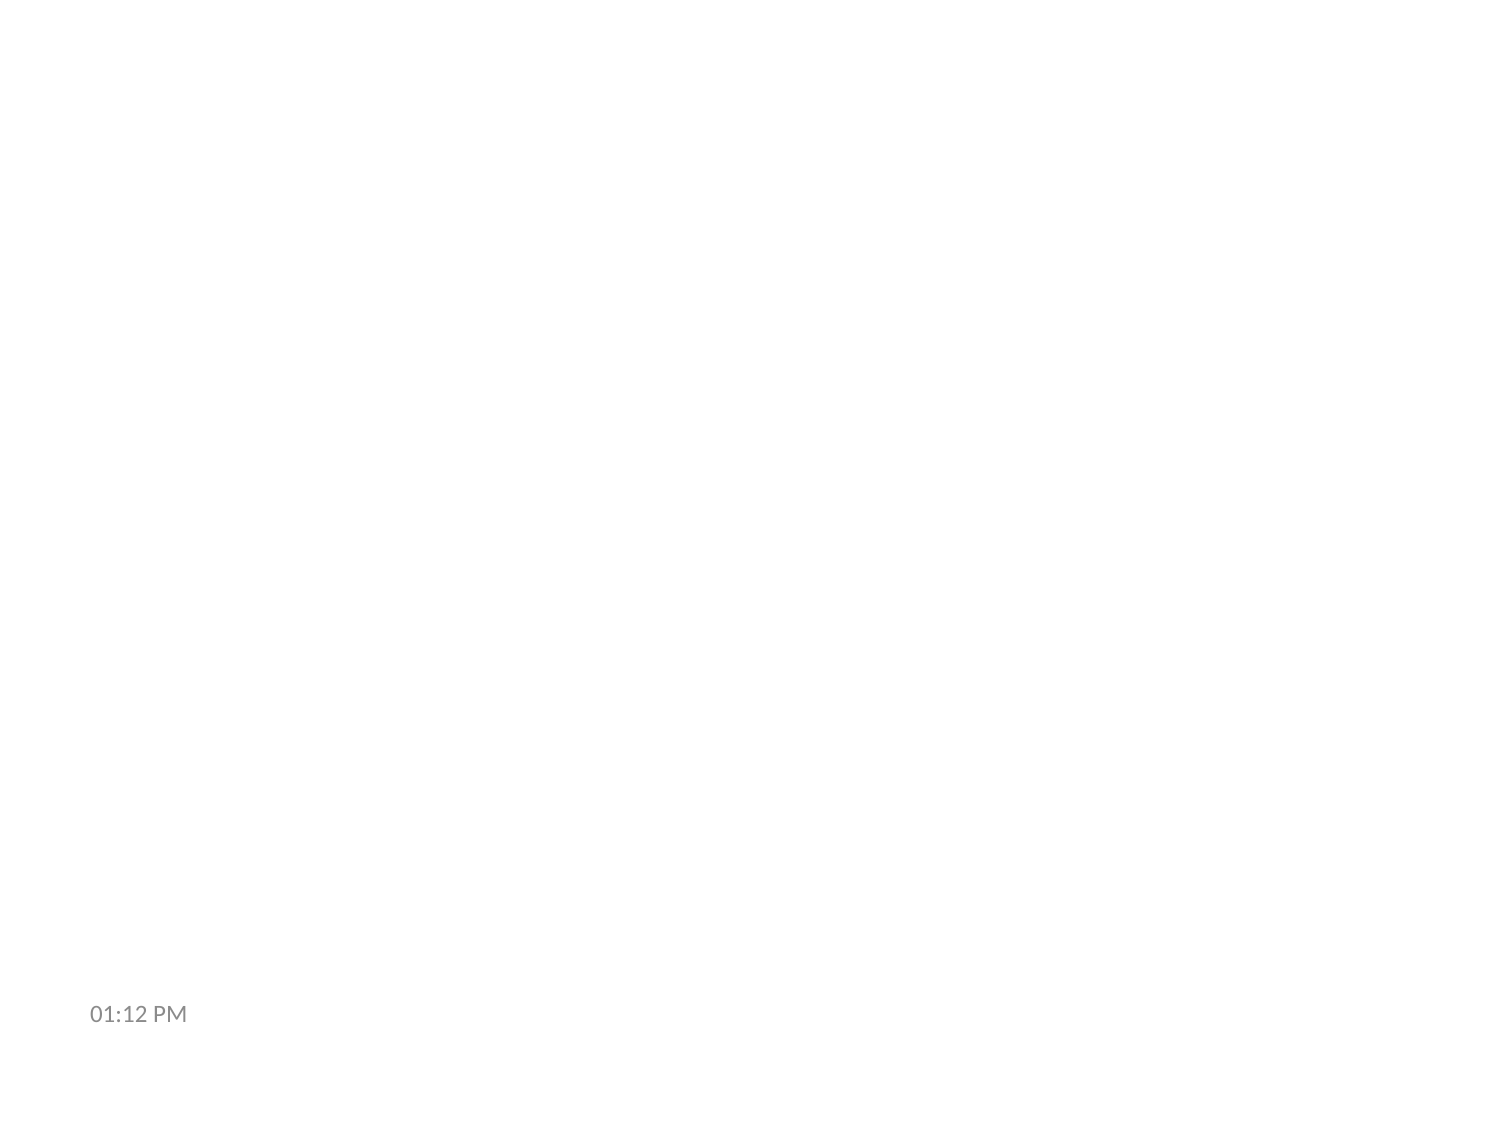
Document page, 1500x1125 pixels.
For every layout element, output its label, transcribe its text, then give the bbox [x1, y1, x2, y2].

text_box 3:35 PM [75, 982, 425, 1043]
